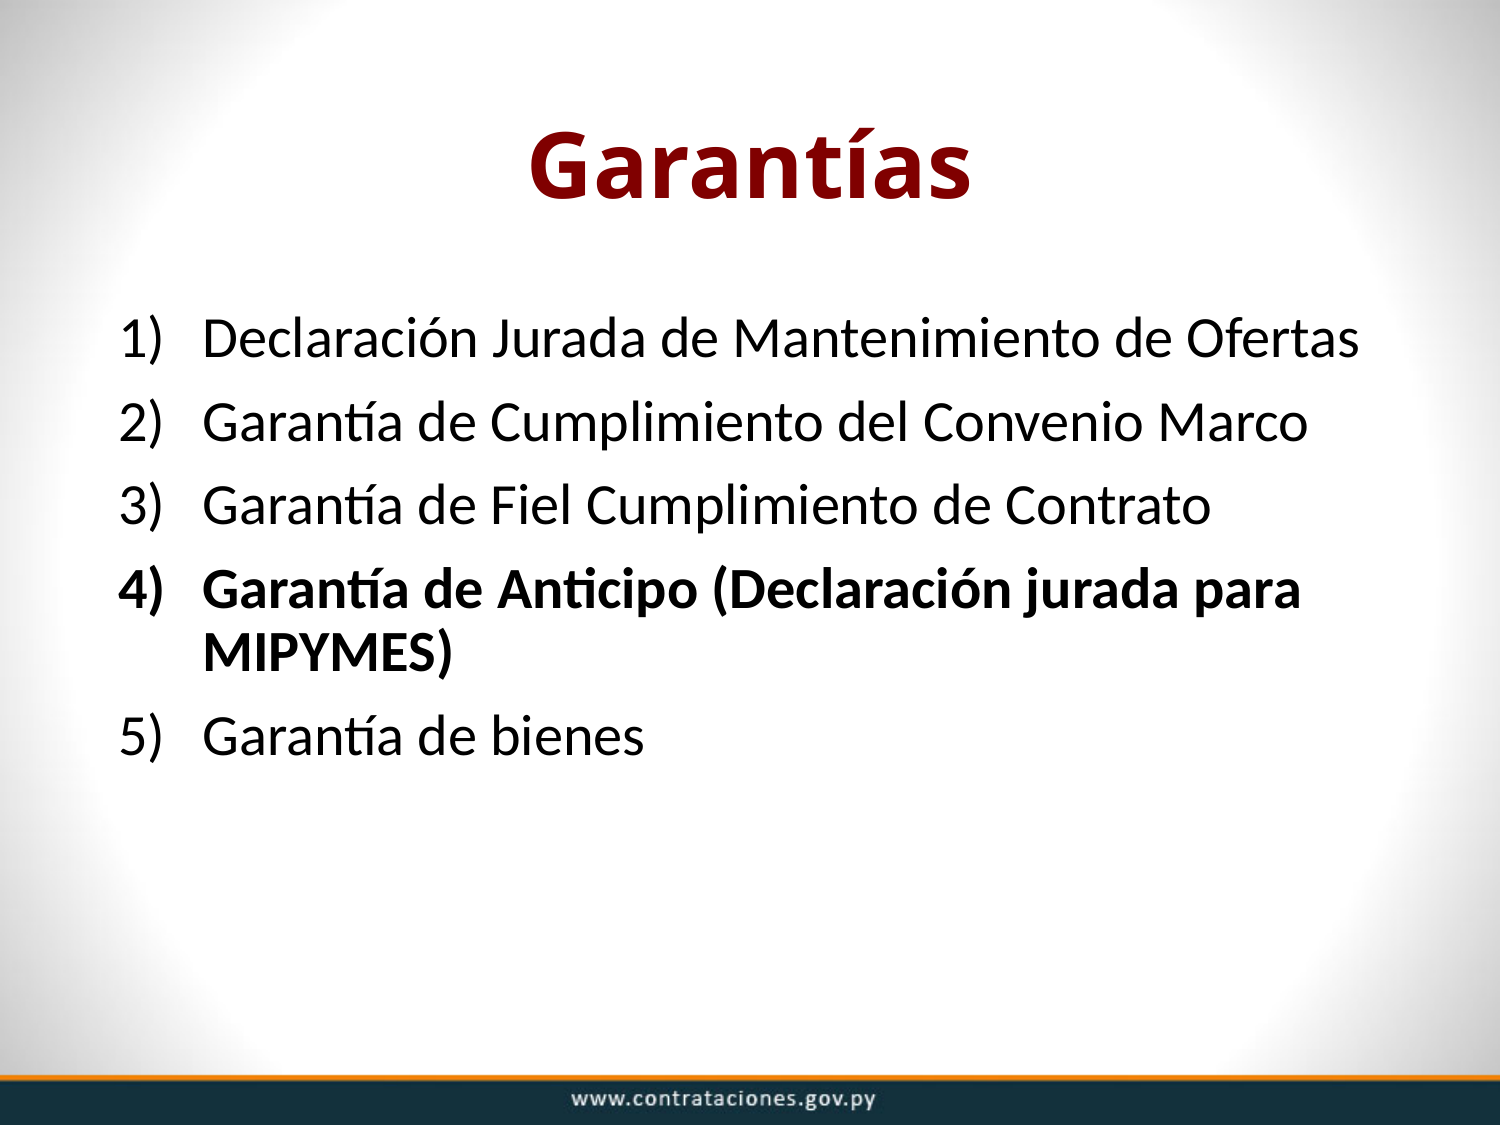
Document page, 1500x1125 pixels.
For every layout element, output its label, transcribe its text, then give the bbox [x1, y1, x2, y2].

title Garantías [103, 59, 1397, 278]
picture [0, 0, 1500, 1125]
list Declaración Jurada de Mantenimiento de Ofertas Garantía de Cumplimiento del Convenio Marco Garantía de Fiel Cumplimiento de Contrato Garantía de Anticipo (Declaración jurada para MIPYMES) Garantía de bienes [103, 299, 1397, 1014]
